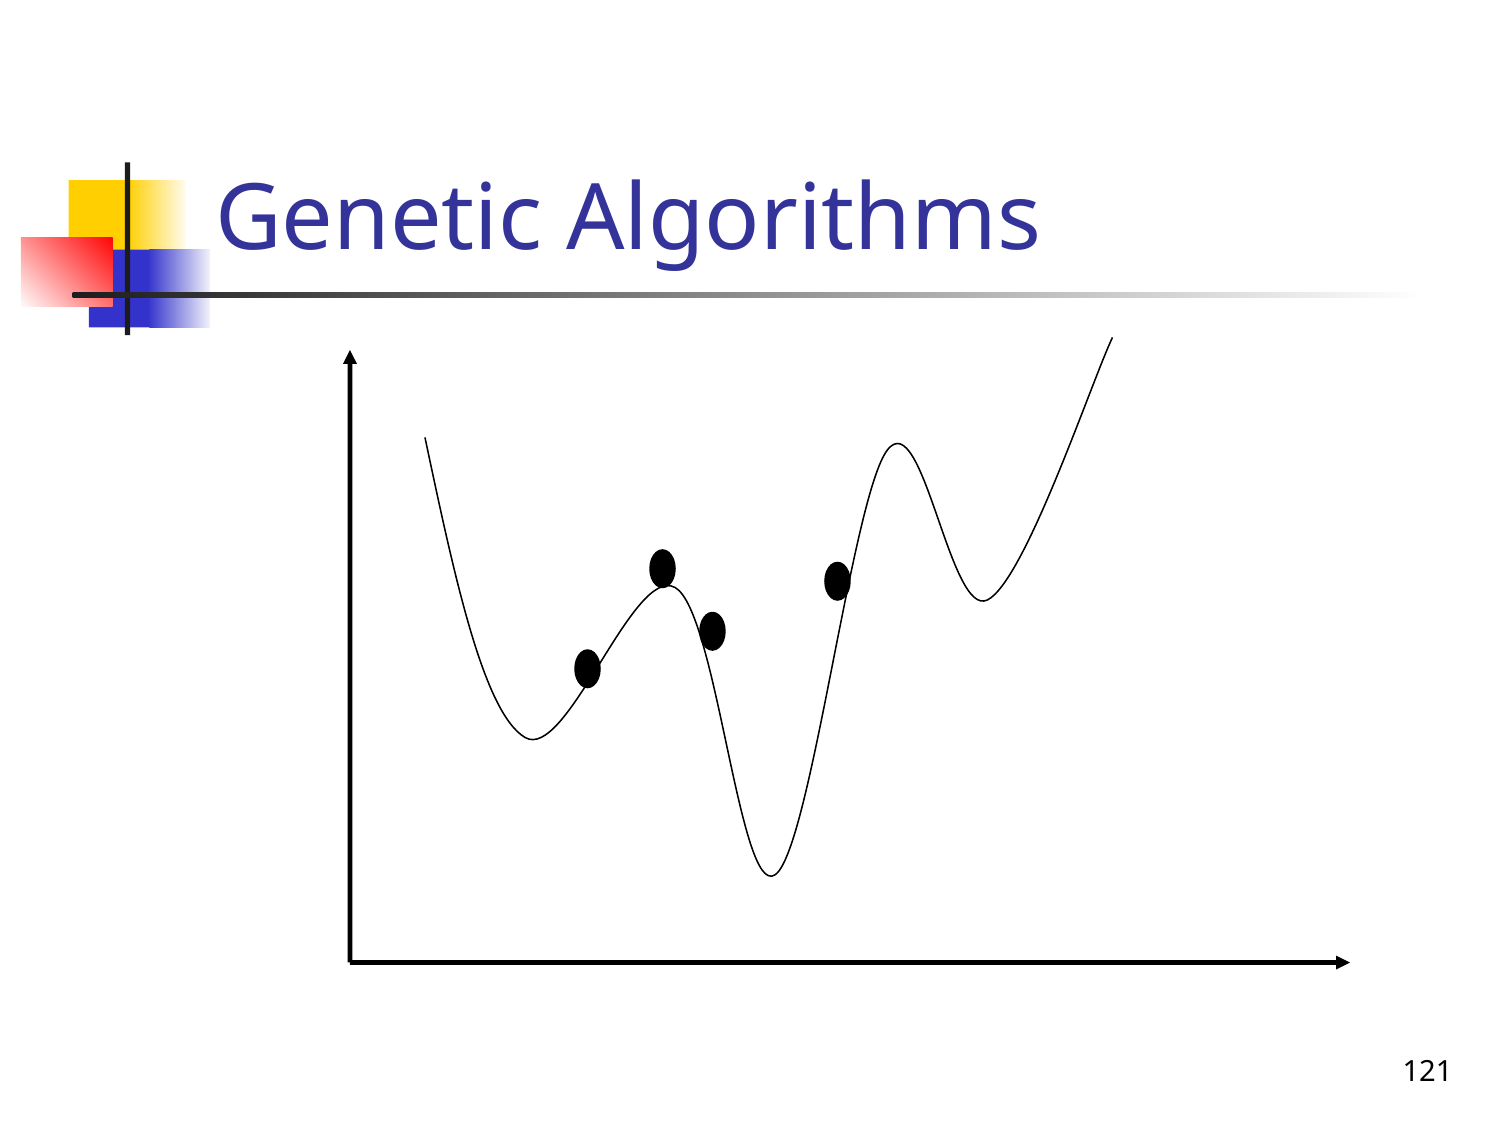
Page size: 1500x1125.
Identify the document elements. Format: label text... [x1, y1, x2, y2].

title Genetic Algorithms [199, 140, 1479, 276]
text_box [575, 650, 601, 688]
text_box [699, 612, 725, 651]
text_box [825, 562, 850, 601]
slide_number 121 [1154, 1023, 1468, 1100]
text_box [424, 337, 1113, 877]
text_box [349, 956, 1351, 969]
text_box [650, 549, 676, 588]
text_box [343, 349, 357, 962]
